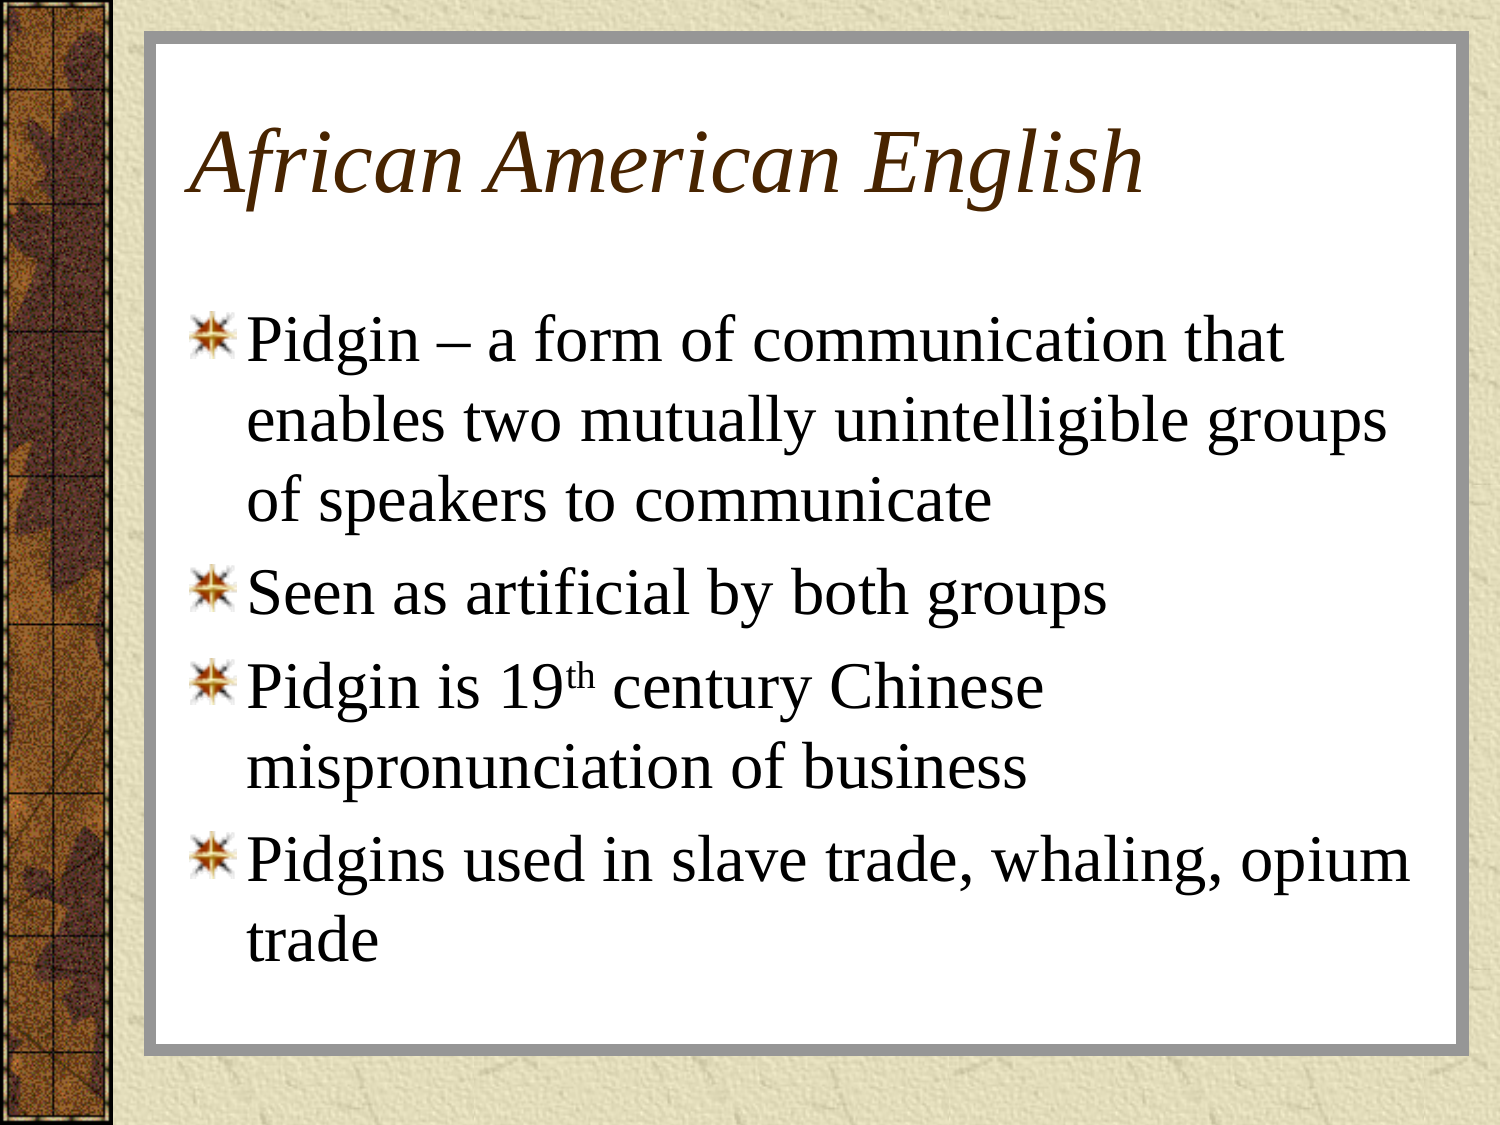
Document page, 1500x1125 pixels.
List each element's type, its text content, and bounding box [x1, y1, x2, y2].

picture [0, 0, 1500, 1125]
list Pidgin – a form of communication that enables two mutually unintelligible groups of speakers to communicate Seen as artificial by both groups Pidgin is 19th century Chinese mispronunciation of business Pidgins used in slave trade, whaling, opium trade [174, 287, 1450, 963]
title African American English [174, 62, 1450, 250]
